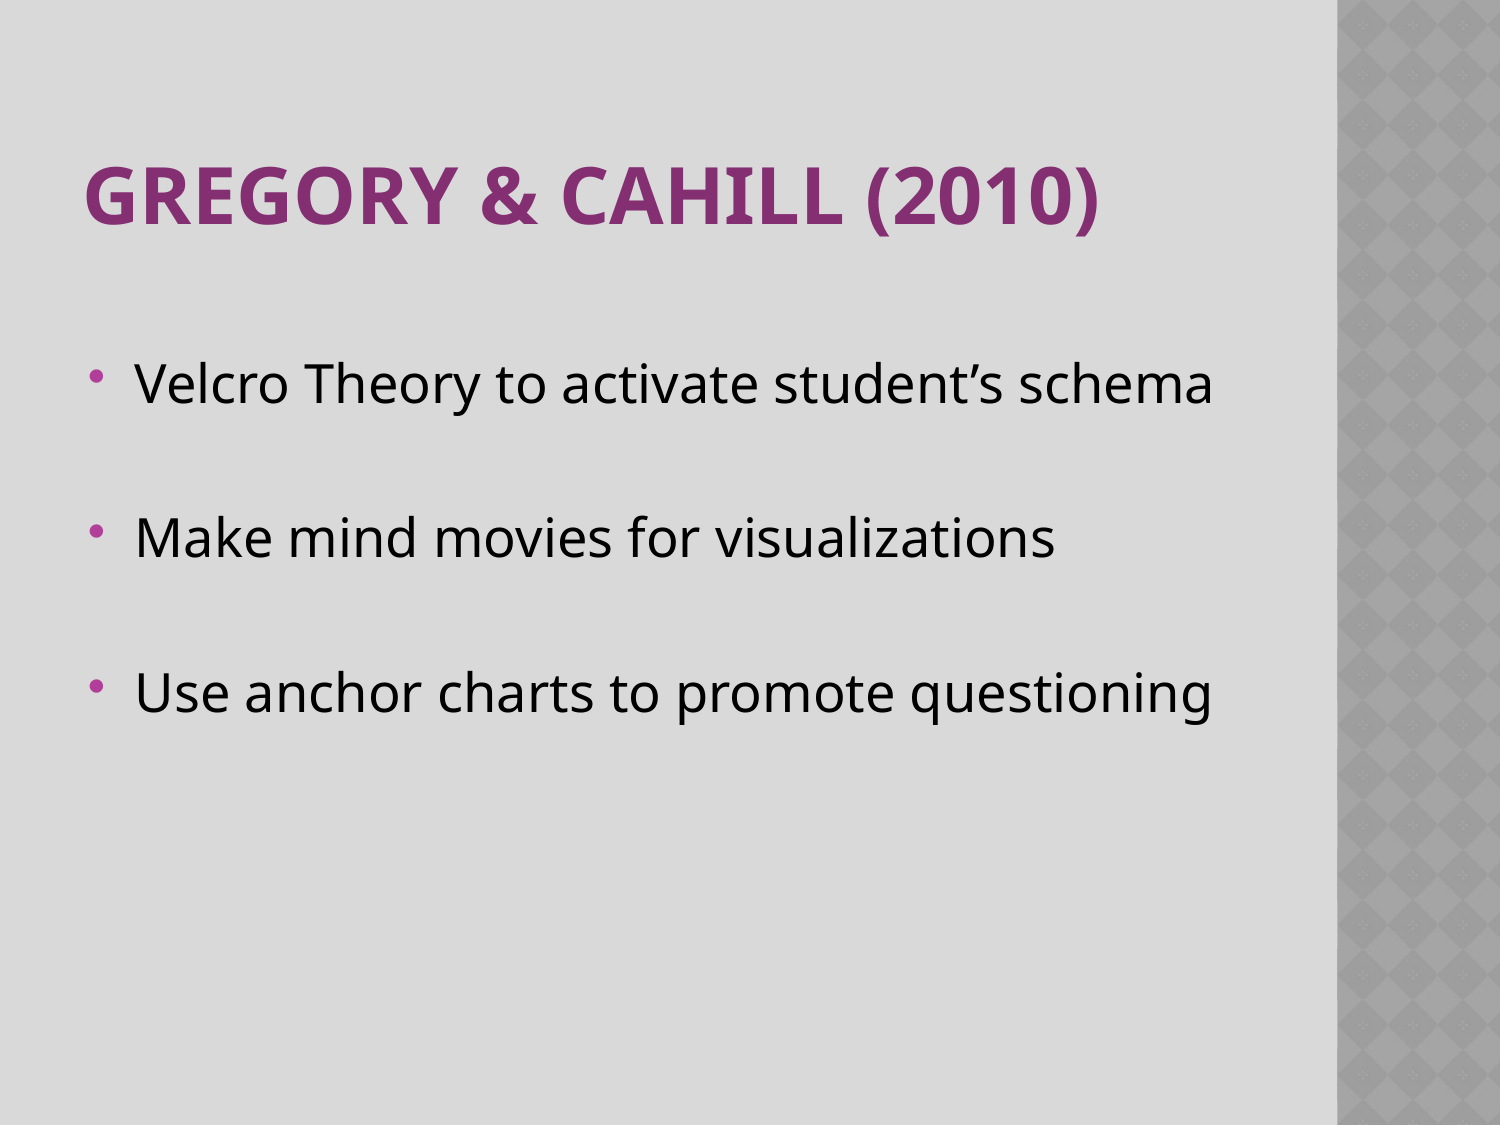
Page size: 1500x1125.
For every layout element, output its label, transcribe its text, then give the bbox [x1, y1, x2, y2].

list Velcro Theory to activate student’s schema Make mind movies for visualizations Use anchor charts to promote questioning [75, 264, 1263, 1059]
title Gregory & Cahill (2010) [75, 52, 1263, 240]
